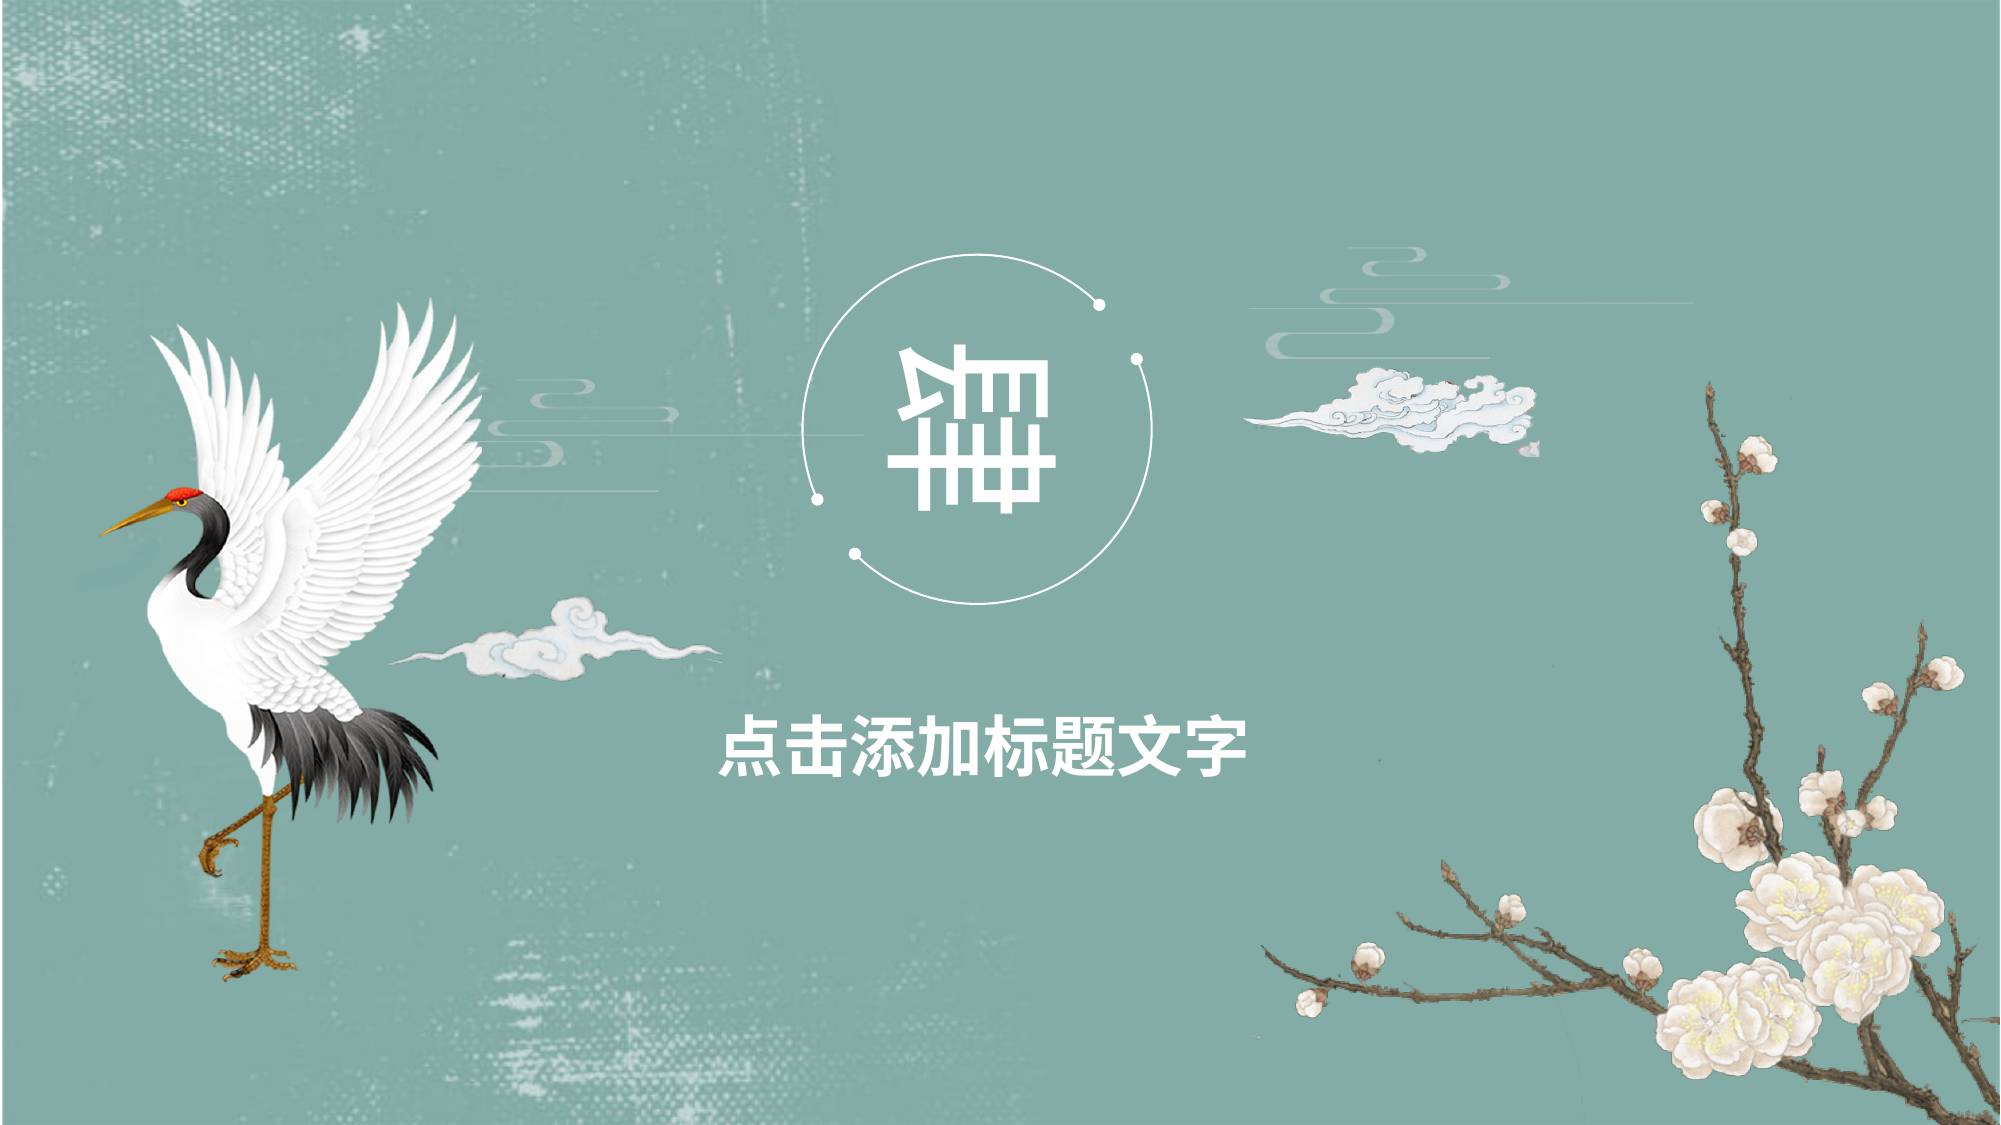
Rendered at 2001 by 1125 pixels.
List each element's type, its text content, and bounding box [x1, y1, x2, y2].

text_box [488, 285, 869, 566]
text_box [1204, 153, 1700, 433]
picture [2, 0, 2001, 1125]
text_box 点击添加标题文字 [723, 697, 1253, 793]
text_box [806, 230, 1148, 629]
